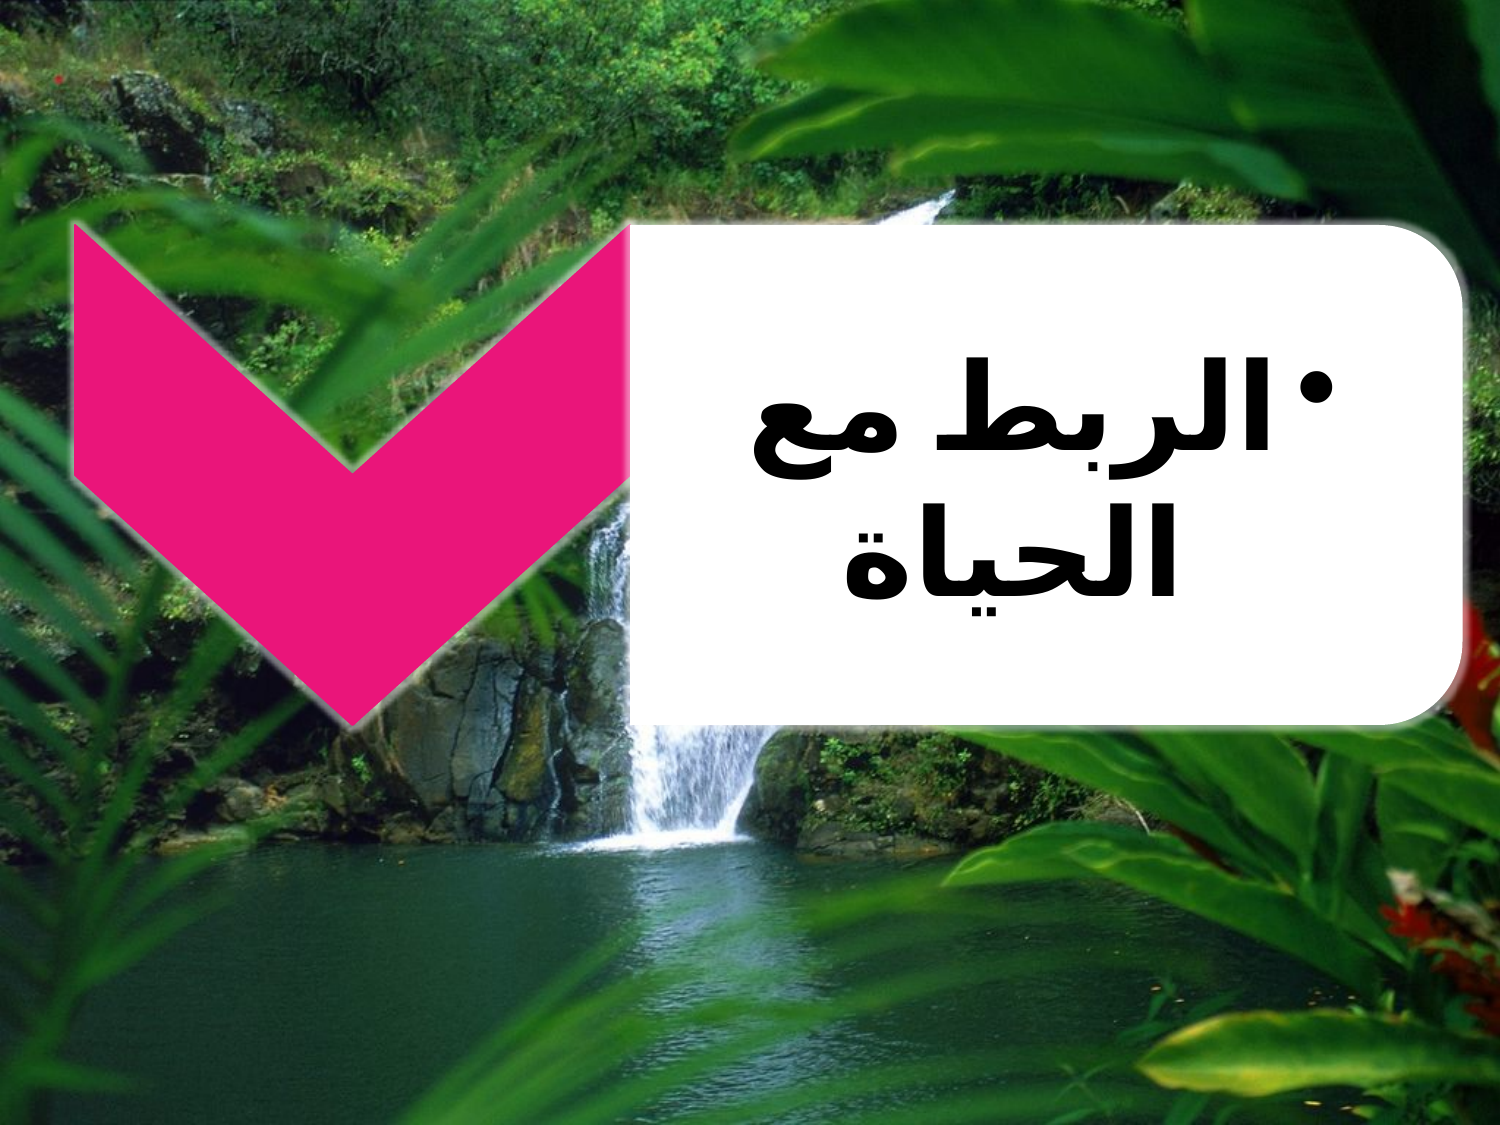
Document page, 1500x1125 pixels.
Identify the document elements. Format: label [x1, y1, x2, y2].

text_box [74, 224, 1463, 726]
picture [0, 0, 1500, 1125]
